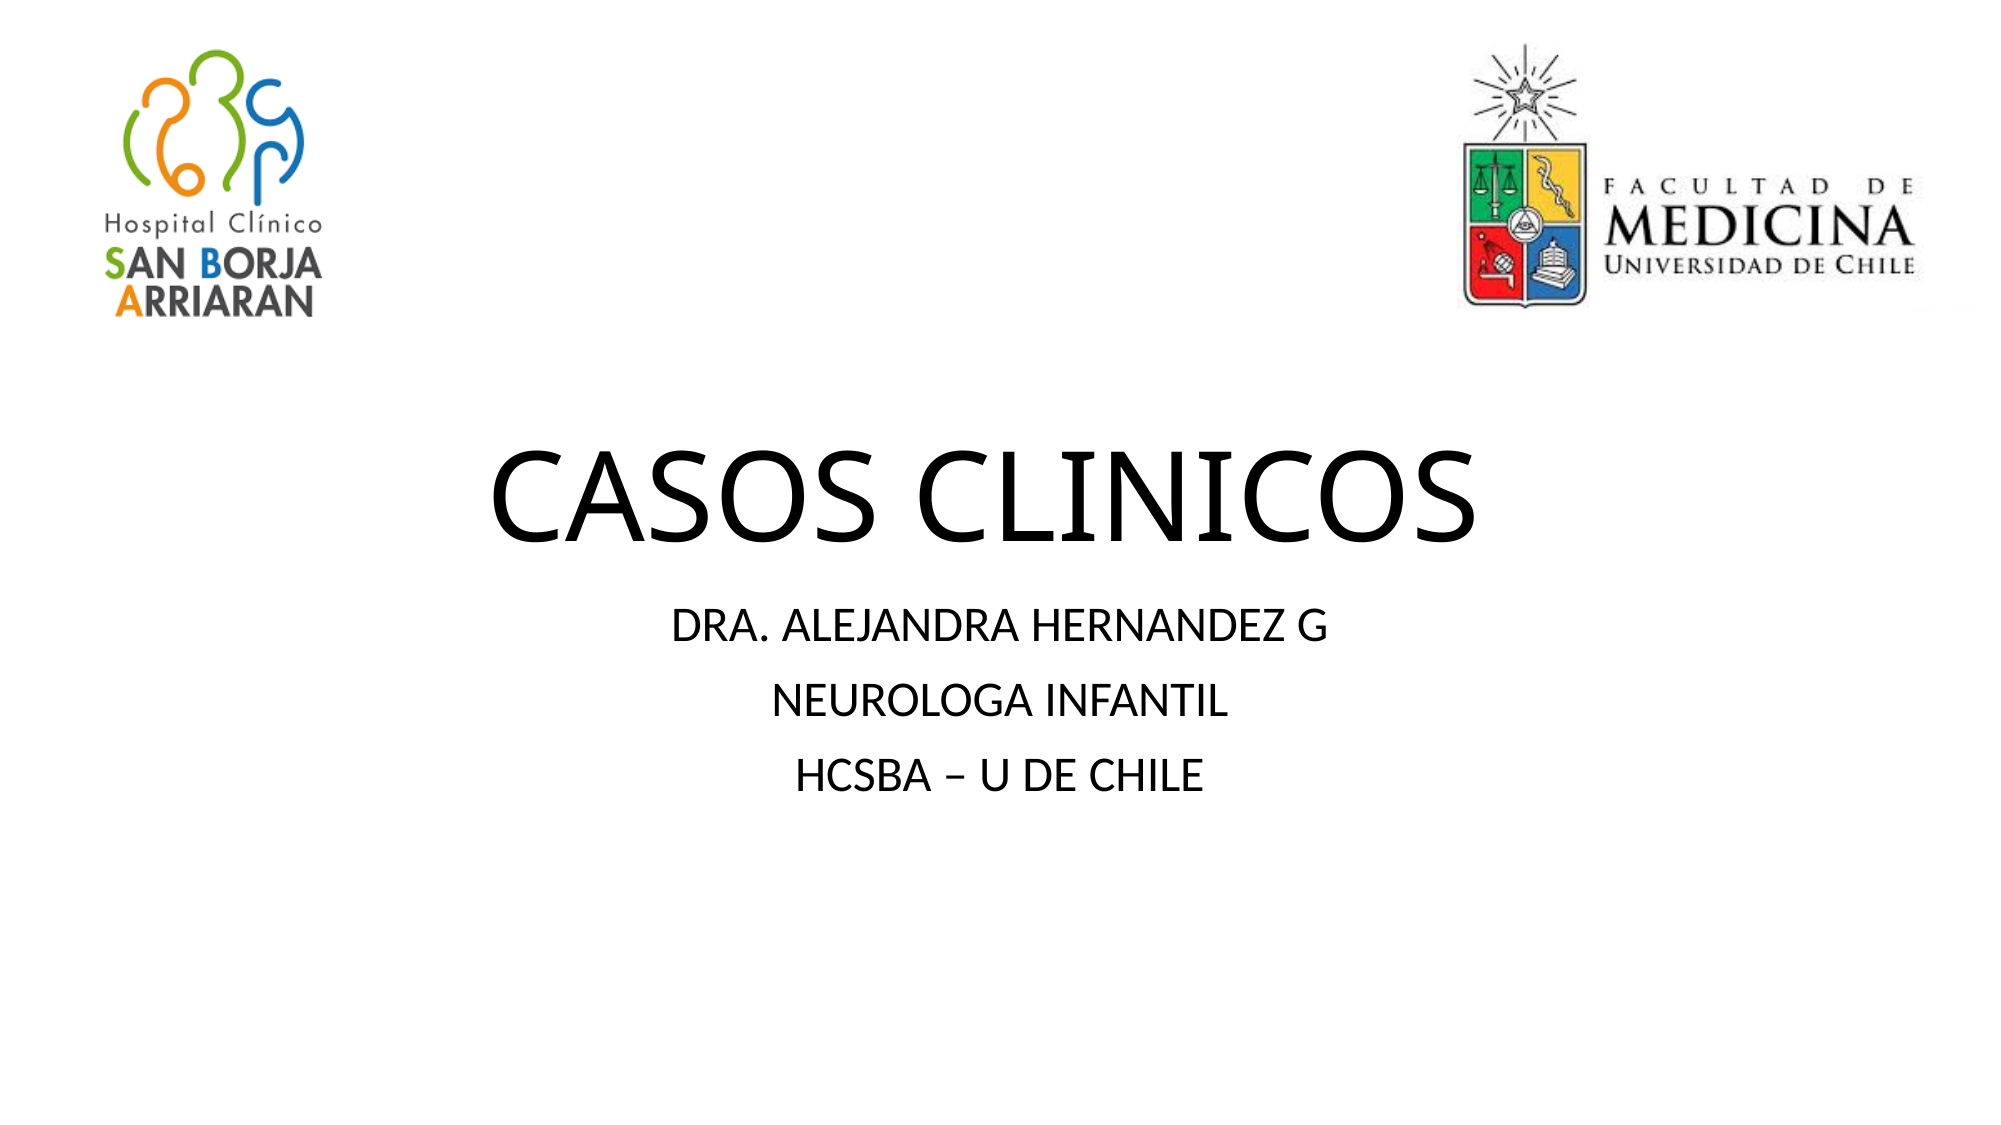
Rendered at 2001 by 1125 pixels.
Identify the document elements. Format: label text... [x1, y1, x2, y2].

subtitle DRA. ALEJANDRA HERNANDEZ G NEUROLOGA INFANTIL HCSBA – U DE CHILE [249, 590, 1750, 863]
picture [67, 42, 357, 332]
title CASOS CLINICOS [249, 184, 1750, 576]
picture [1457, 42, 1977, 312]
